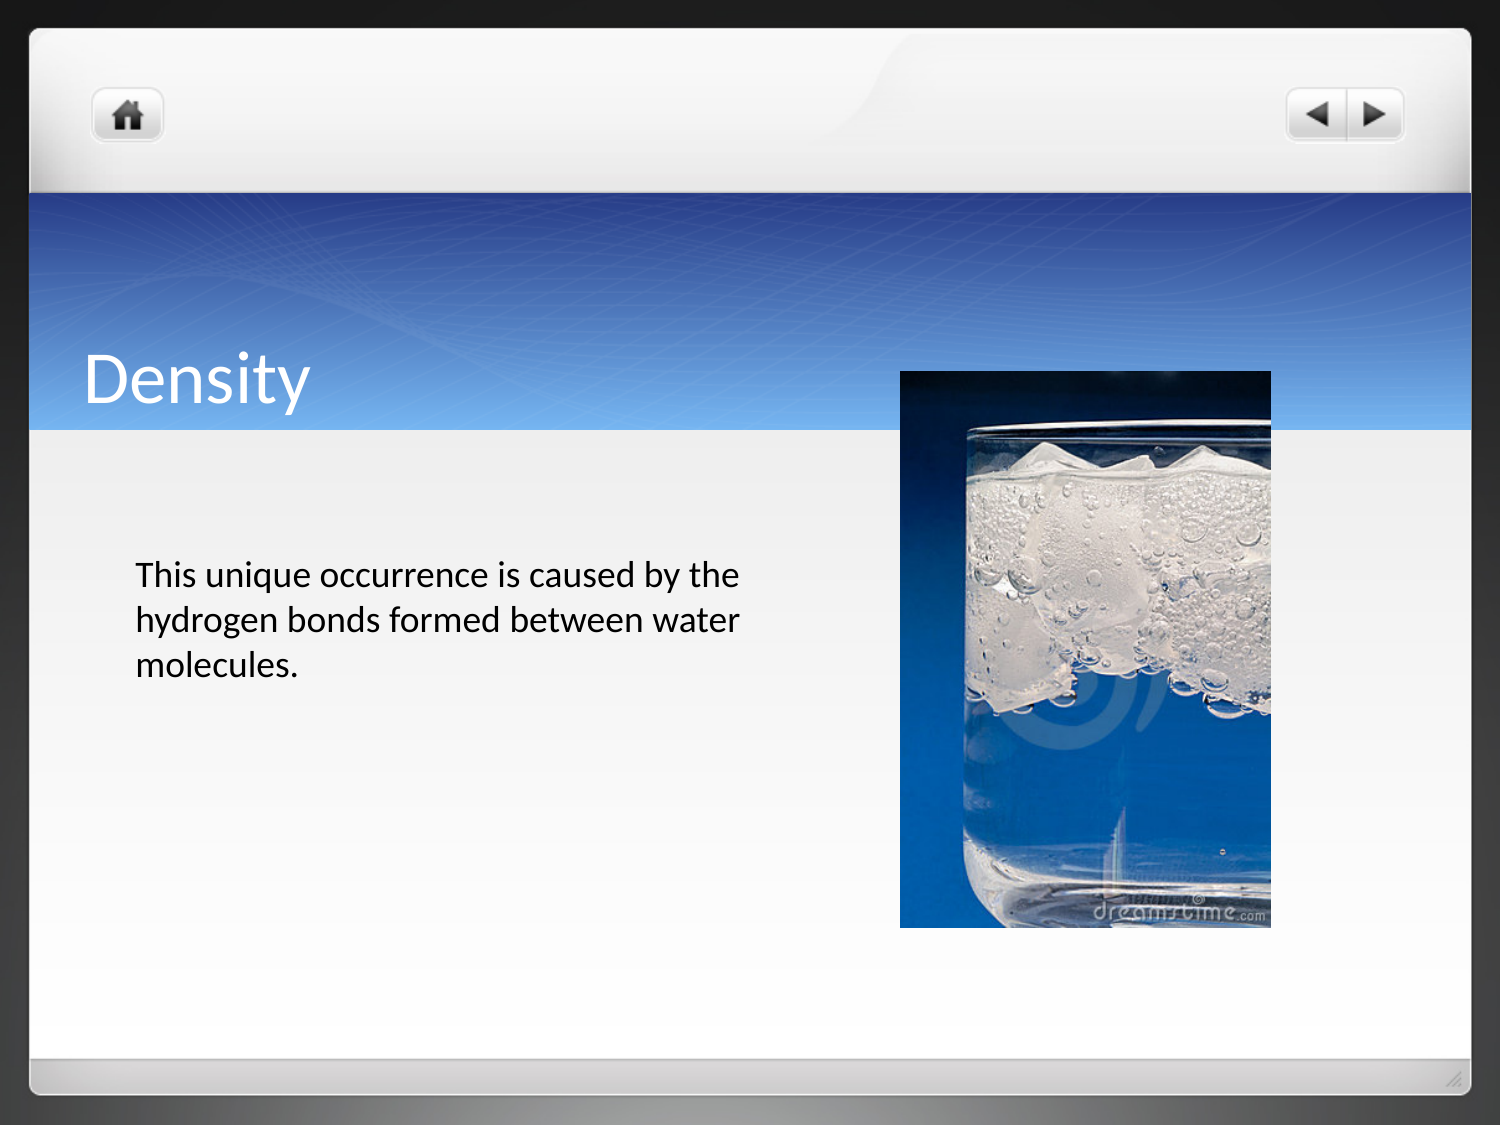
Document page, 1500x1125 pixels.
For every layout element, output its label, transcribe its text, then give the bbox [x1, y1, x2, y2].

text_box This unique occurrence is caused by the hydrogen bonds formed between water molecules. [120, 542, 787, 693]
picture [0, 0, 1500, 1125]
title Density [68, 238, 1432, 427]
